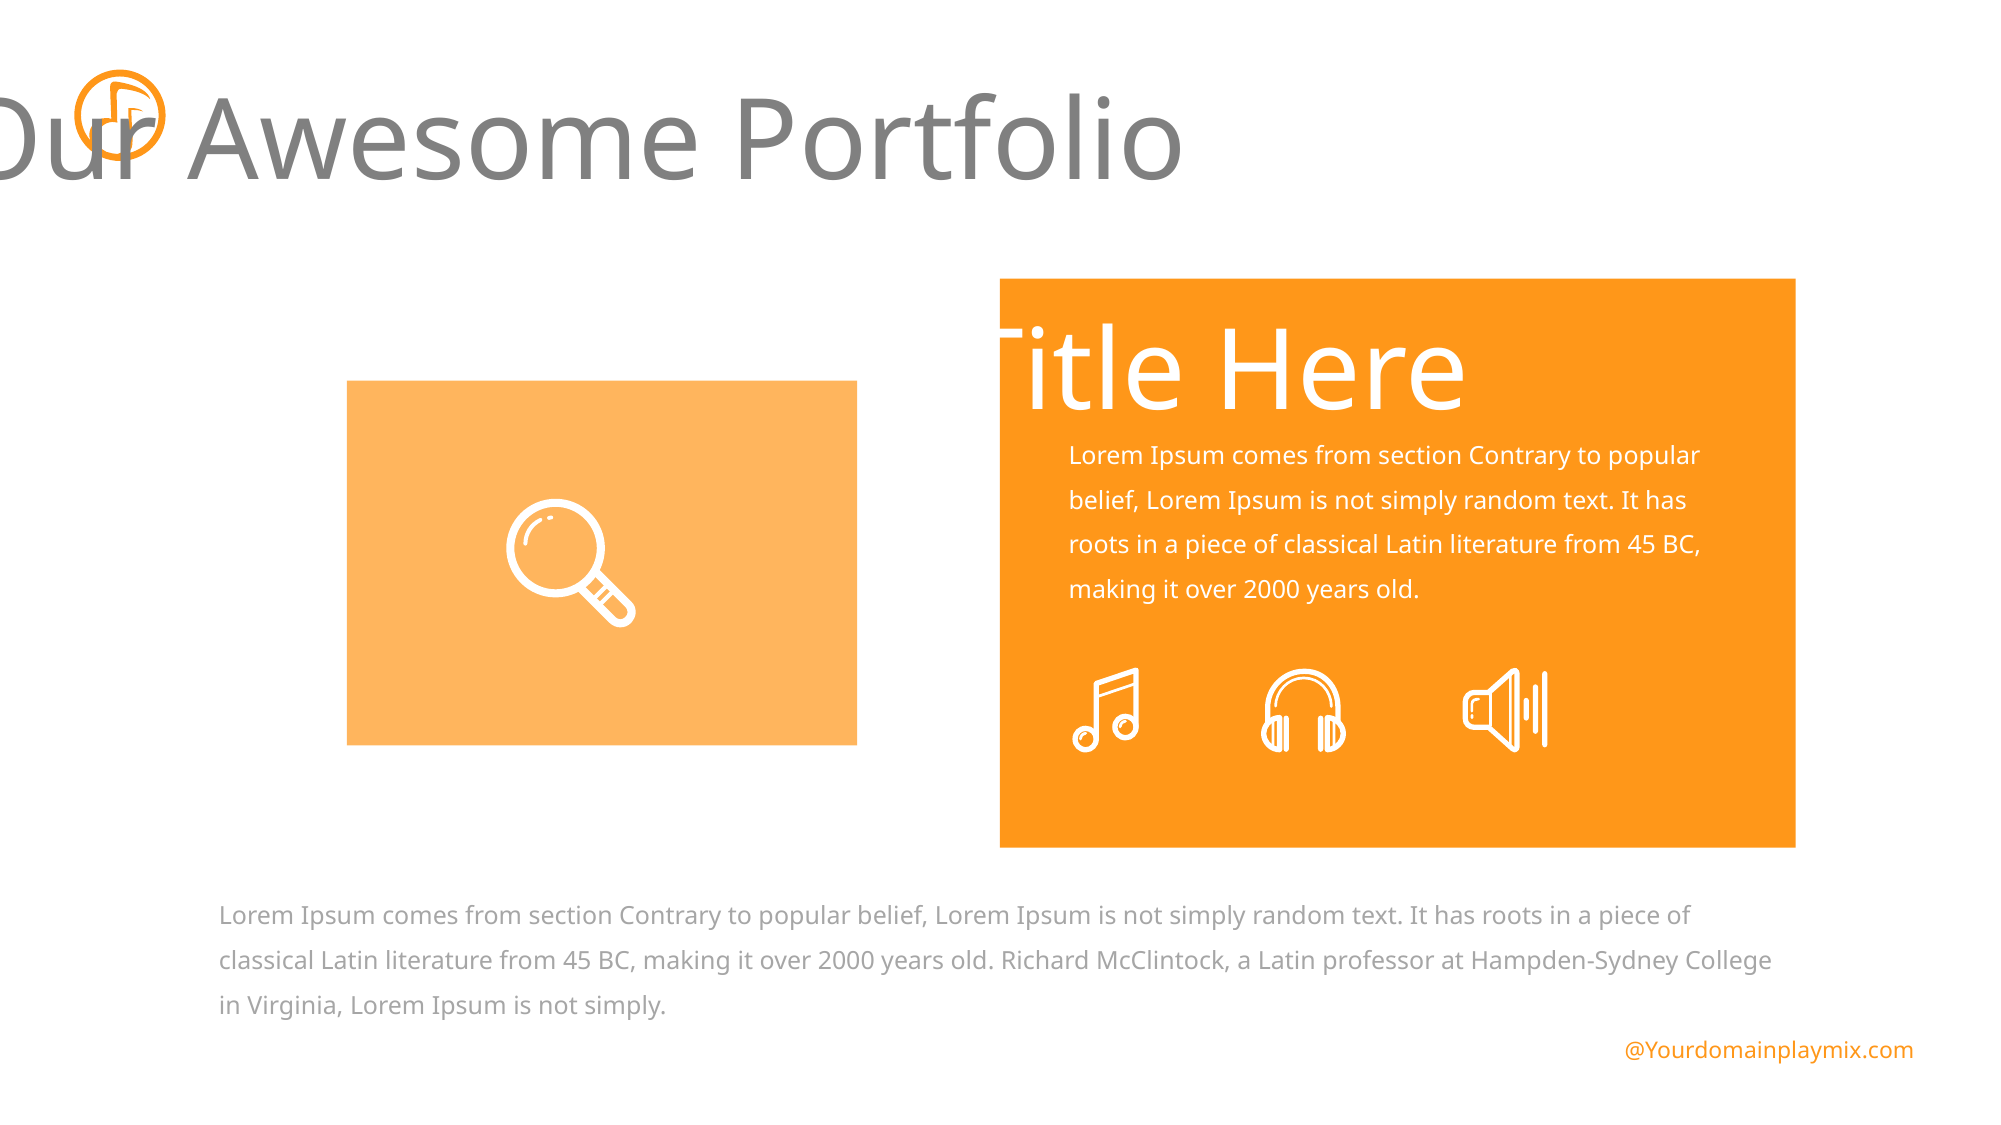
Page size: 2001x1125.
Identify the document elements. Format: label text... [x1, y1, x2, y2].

text_box Lorem Ipsum comes from section Contrary to popular belief, Lorem Ipsum is not simply random text. It has roots in a piece of classical Latin literature from 45 BC, making it over 2000 years old. [1053, 416, 1742, 612]
text_box [999, 277, 1797, 849]
text_box Title Here [1000, 289, 1485, 440]
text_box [1260, 668, 1346, 753]
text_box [1072, 667, 1139, 753]
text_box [1462, 667, 1548, 753]
text_box Our Awesome Portfolio [0, 59, 1203, 210]
text_box Lorem Ipsum comes from section Contrary to popular belief, Lorem Ipsum is not simply random text. It has roots in a piece of classical Latin literature from 45 BC, making it over 2000 years old. Richard McClintock, a Latin professor at Hampden-Sydney College in Virginia, Lorem Ipsum is not simply. [204, 877, 1796, 1027]
picture [204, 278, 1000, 848]
